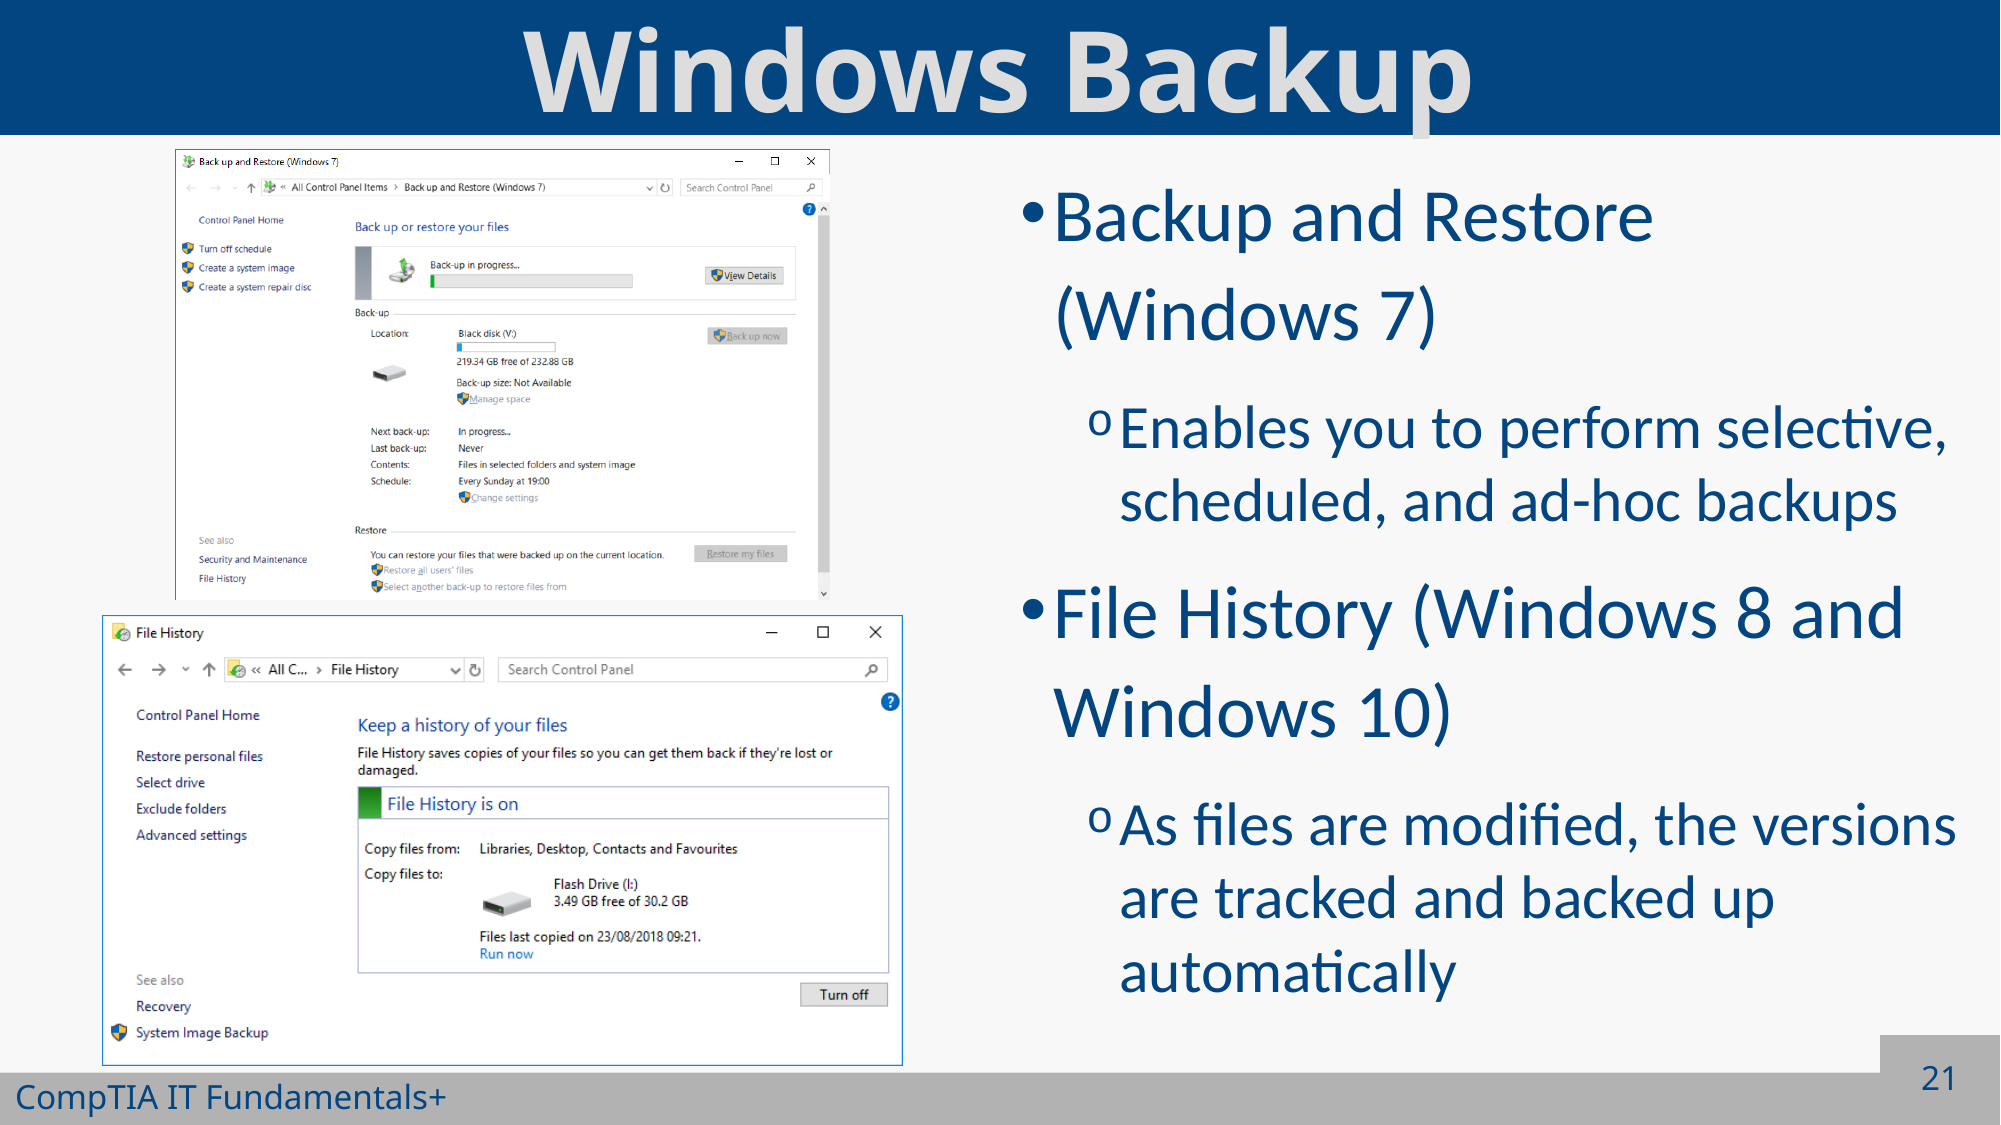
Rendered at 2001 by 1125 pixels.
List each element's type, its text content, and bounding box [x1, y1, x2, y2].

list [175, 149, 830, 600]
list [102, 615, 903, 1066]
footer CompTIA IT Fundamentals+ [0, 1072, 1880, 1125]
list Backup and Restore (Windows 7) Enables you to perform selective, scheduled, and ad-hoc backups File History (Windows 8 and Windows 10) As files are modified, the versions are tracked and backed up automatically [1005, 149, 1980, 1065]
title Windows Backup [0, 0, 2000, 135]
slide_number 21 [1880, 1035, 2000, 1125]
